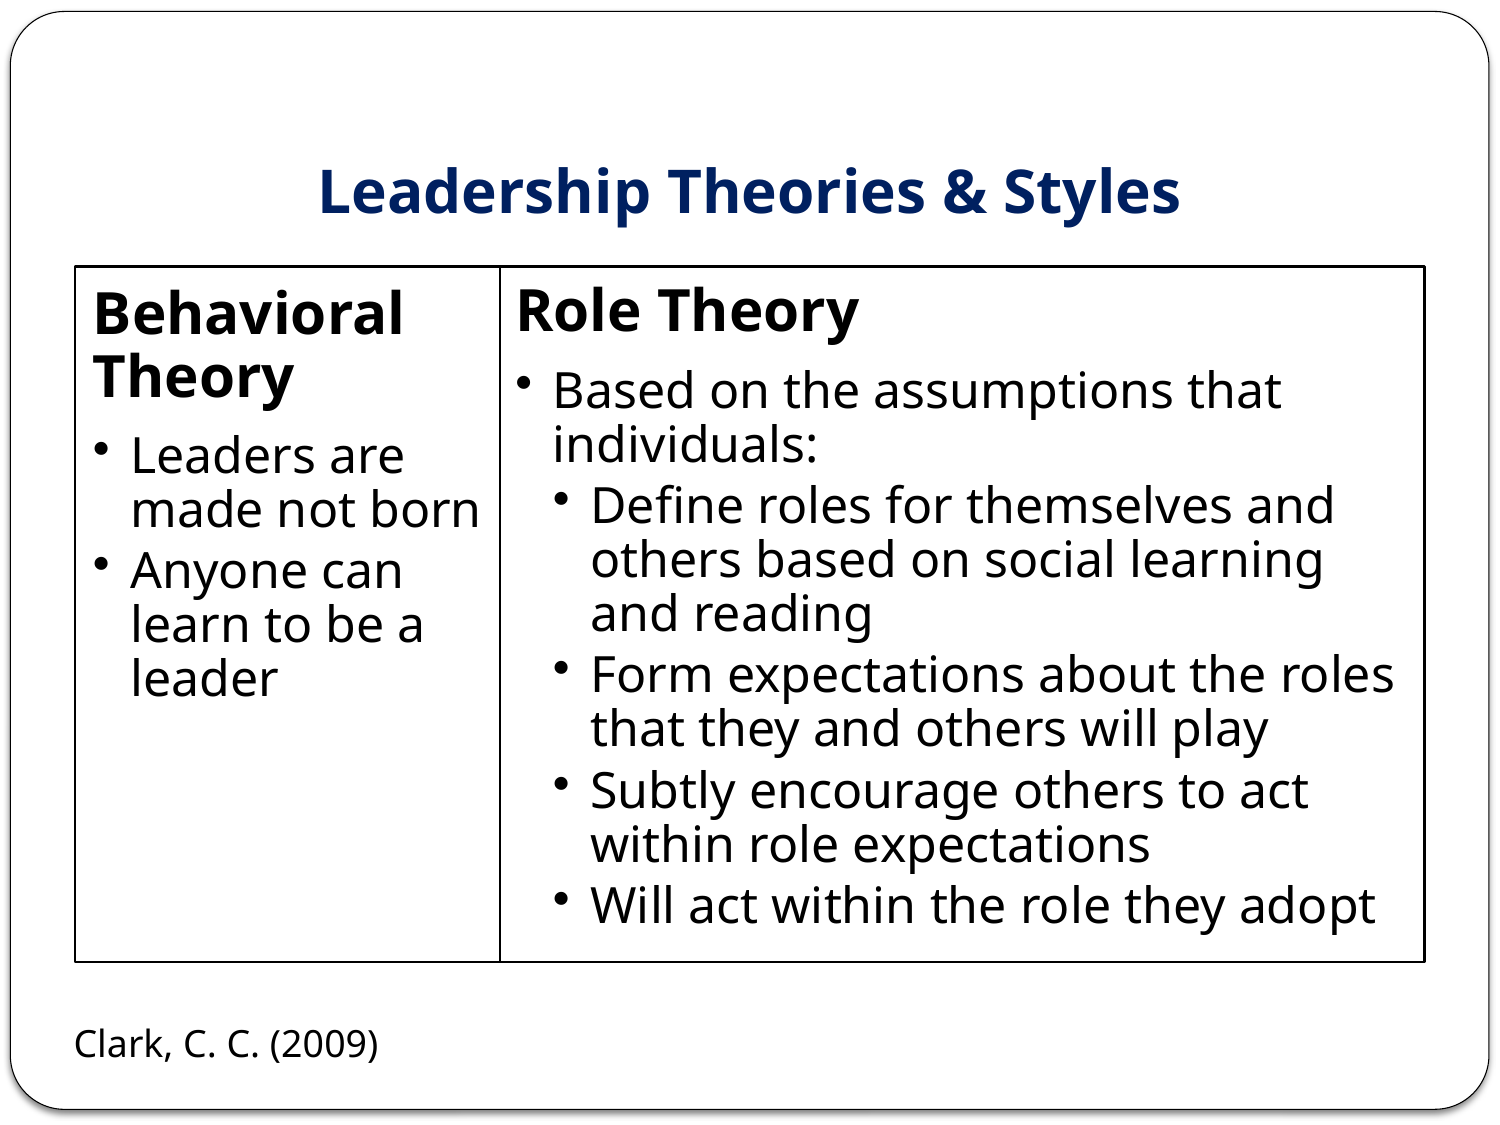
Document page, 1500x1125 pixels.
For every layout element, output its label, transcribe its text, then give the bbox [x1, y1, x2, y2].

text_box Clark, C. C. (2009) [58, 1012, 394, 1073]
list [74, 99, 1426, 1006]
